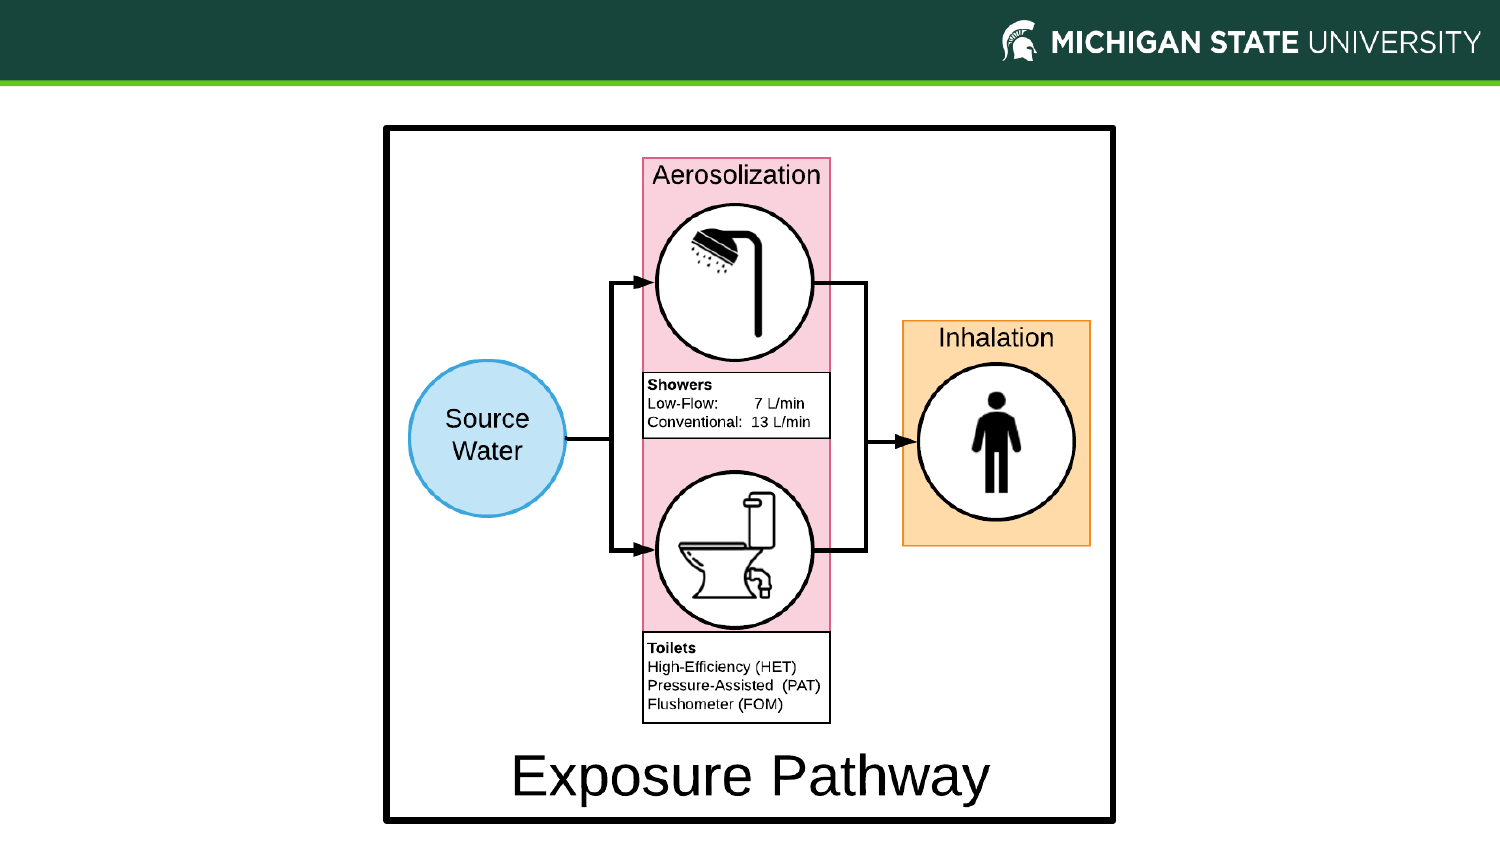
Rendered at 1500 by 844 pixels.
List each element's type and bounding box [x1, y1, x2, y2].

list [389, 130, 1111, 818]
